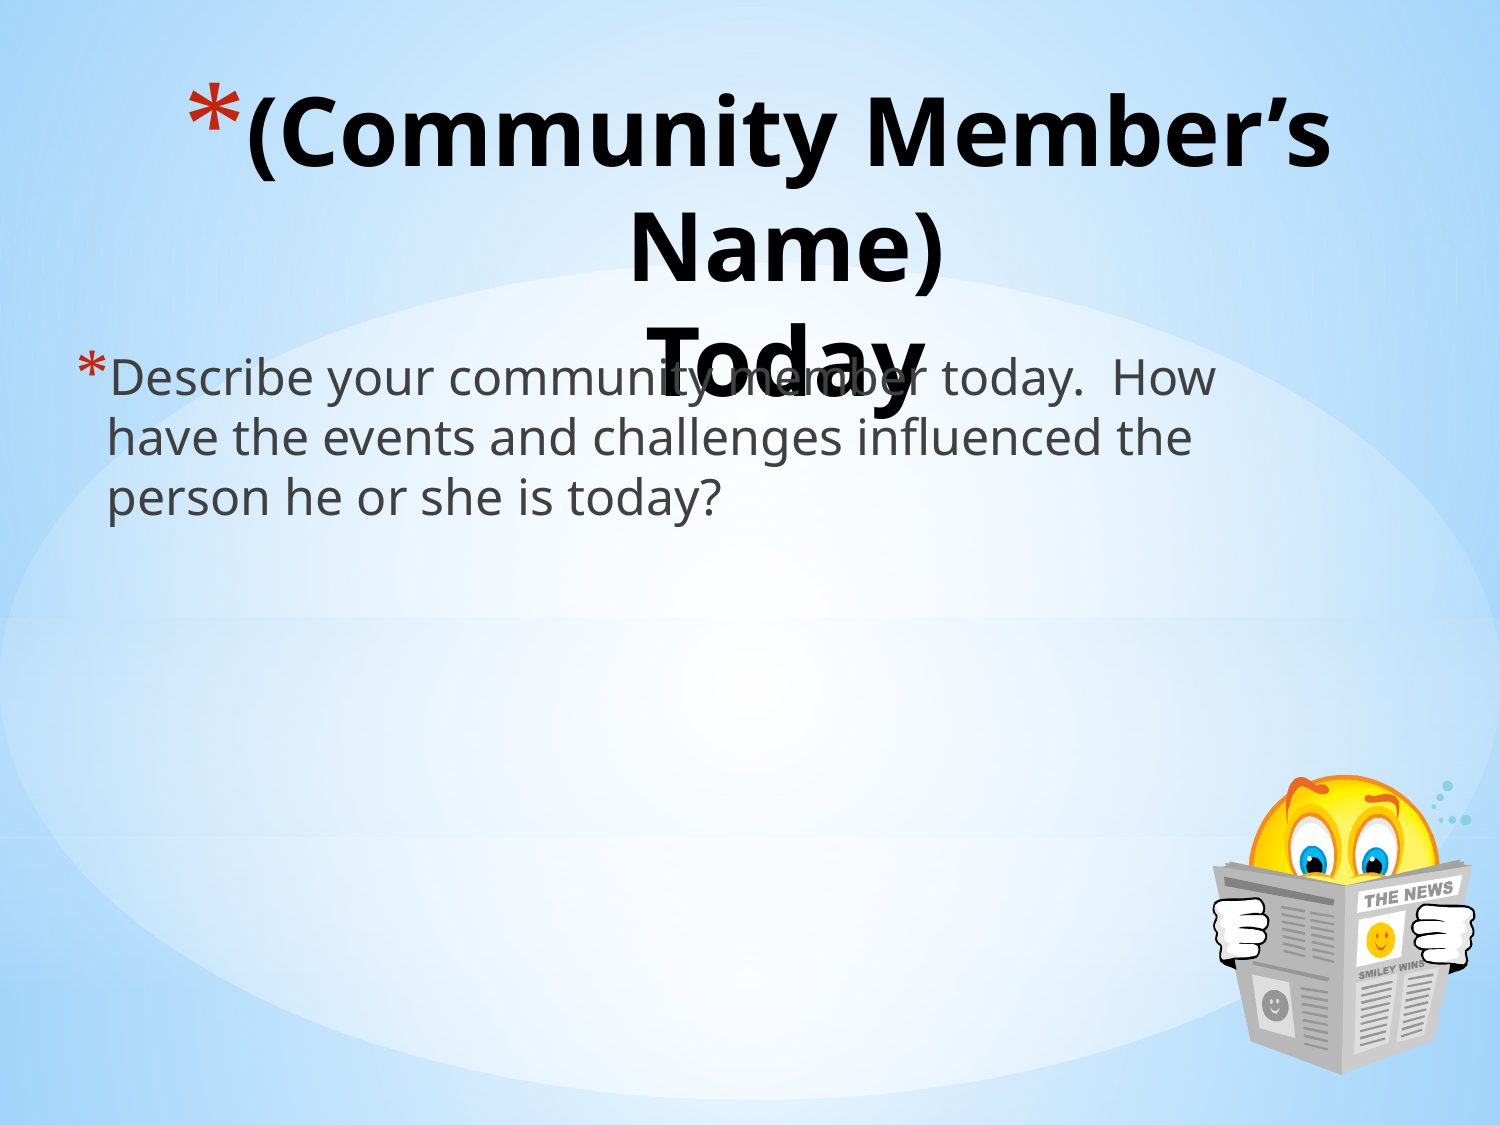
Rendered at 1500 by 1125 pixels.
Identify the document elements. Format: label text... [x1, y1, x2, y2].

list Describe your community member today. How have the events and challenges influenced the person he or she is today? [54, 337, 1311, 1075]
picture [1212, 774, 1476, 1076]
title (Community Member’s Name) Today [50, 63, 1469, 325]
